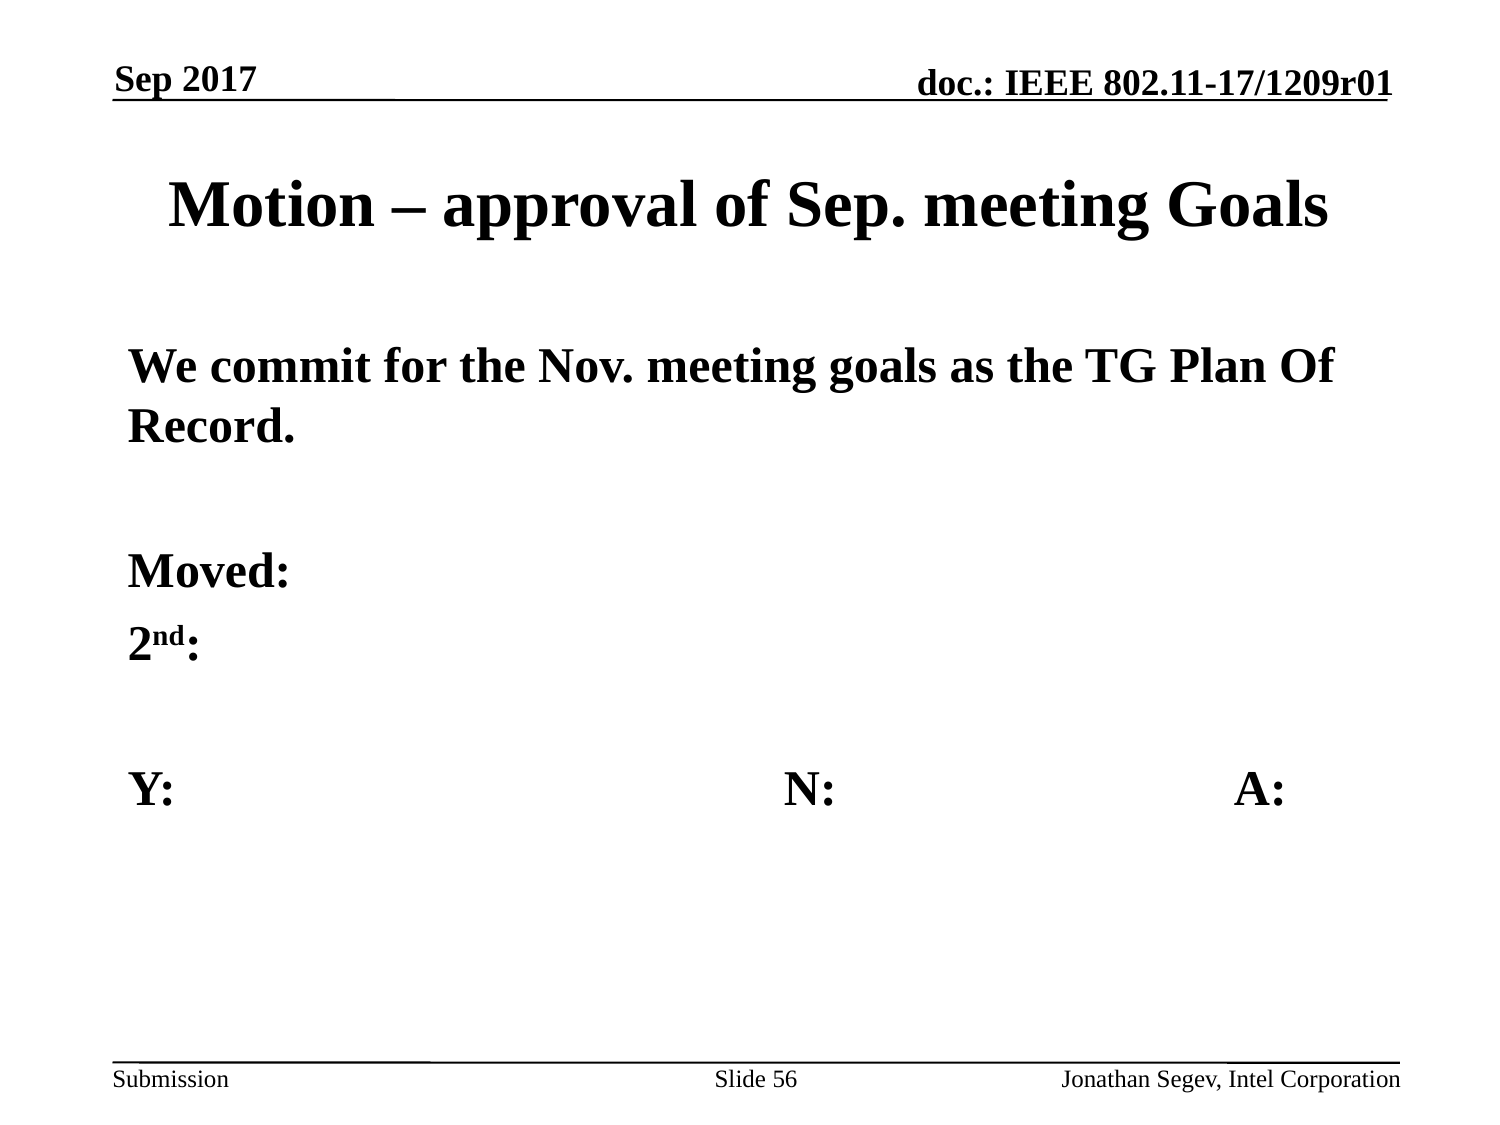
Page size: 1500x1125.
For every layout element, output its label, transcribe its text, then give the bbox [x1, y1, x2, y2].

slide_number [114, 54, 423, 100]
slide_number Slide 56 [712, 1061, 800, 1123]
title Motion – approval of Sep. meeting Goals [112, 112, 1388, 288]
footer Jonathan Segev, Intel Corporation [878, 1061, 1402, 1093]
list We commit for the Nov. meeting goals as the TG Plan Of Record. Moved: 2nd: Y: N: A: [112, 324, 1388, 1000]
